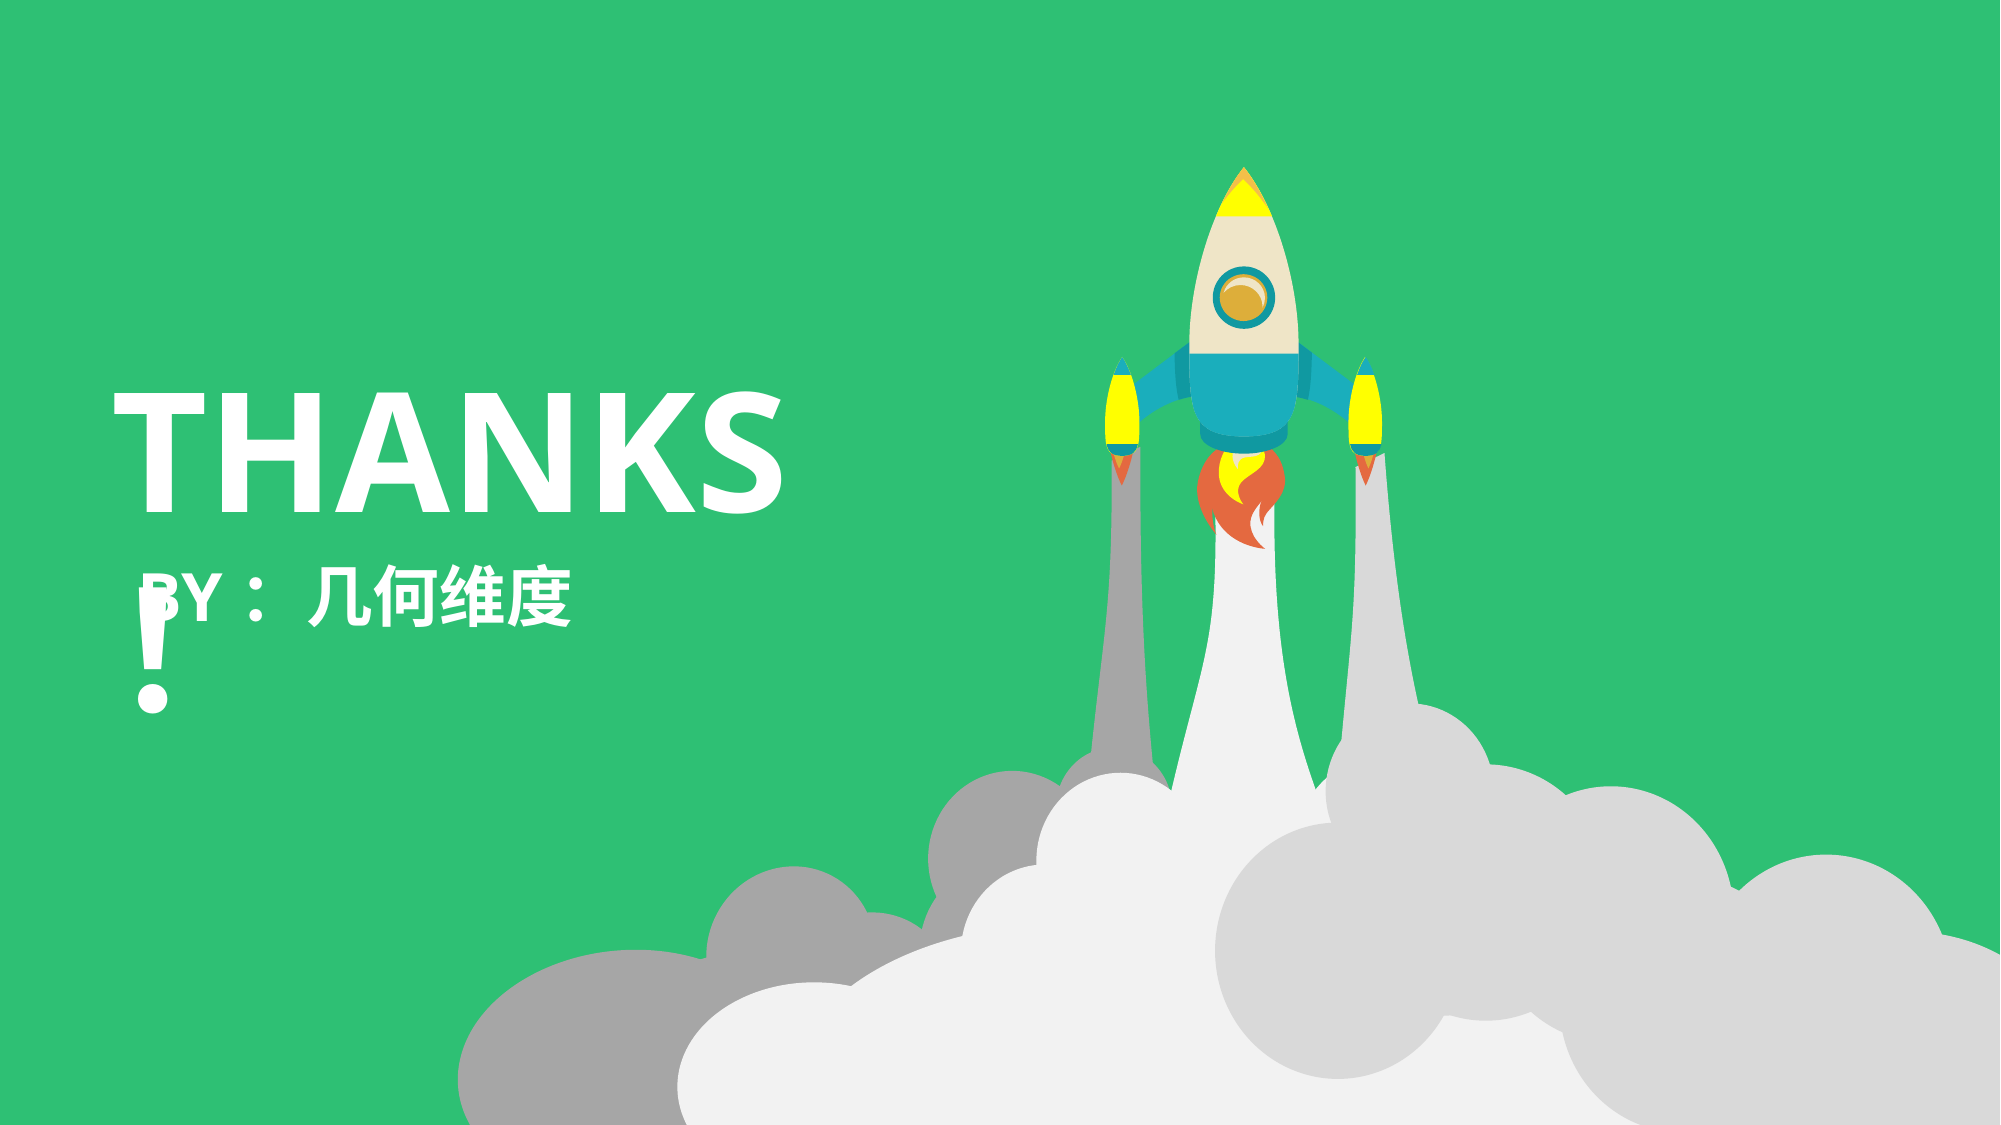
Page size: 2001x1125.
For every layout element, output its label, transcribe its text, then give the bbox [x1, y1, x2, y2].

text_box THANKS！ [96, 338, 482, 753]
text_box BY：几何维度 [122, 547, 482, 643]
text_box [482, 167, 2000, 1125]
